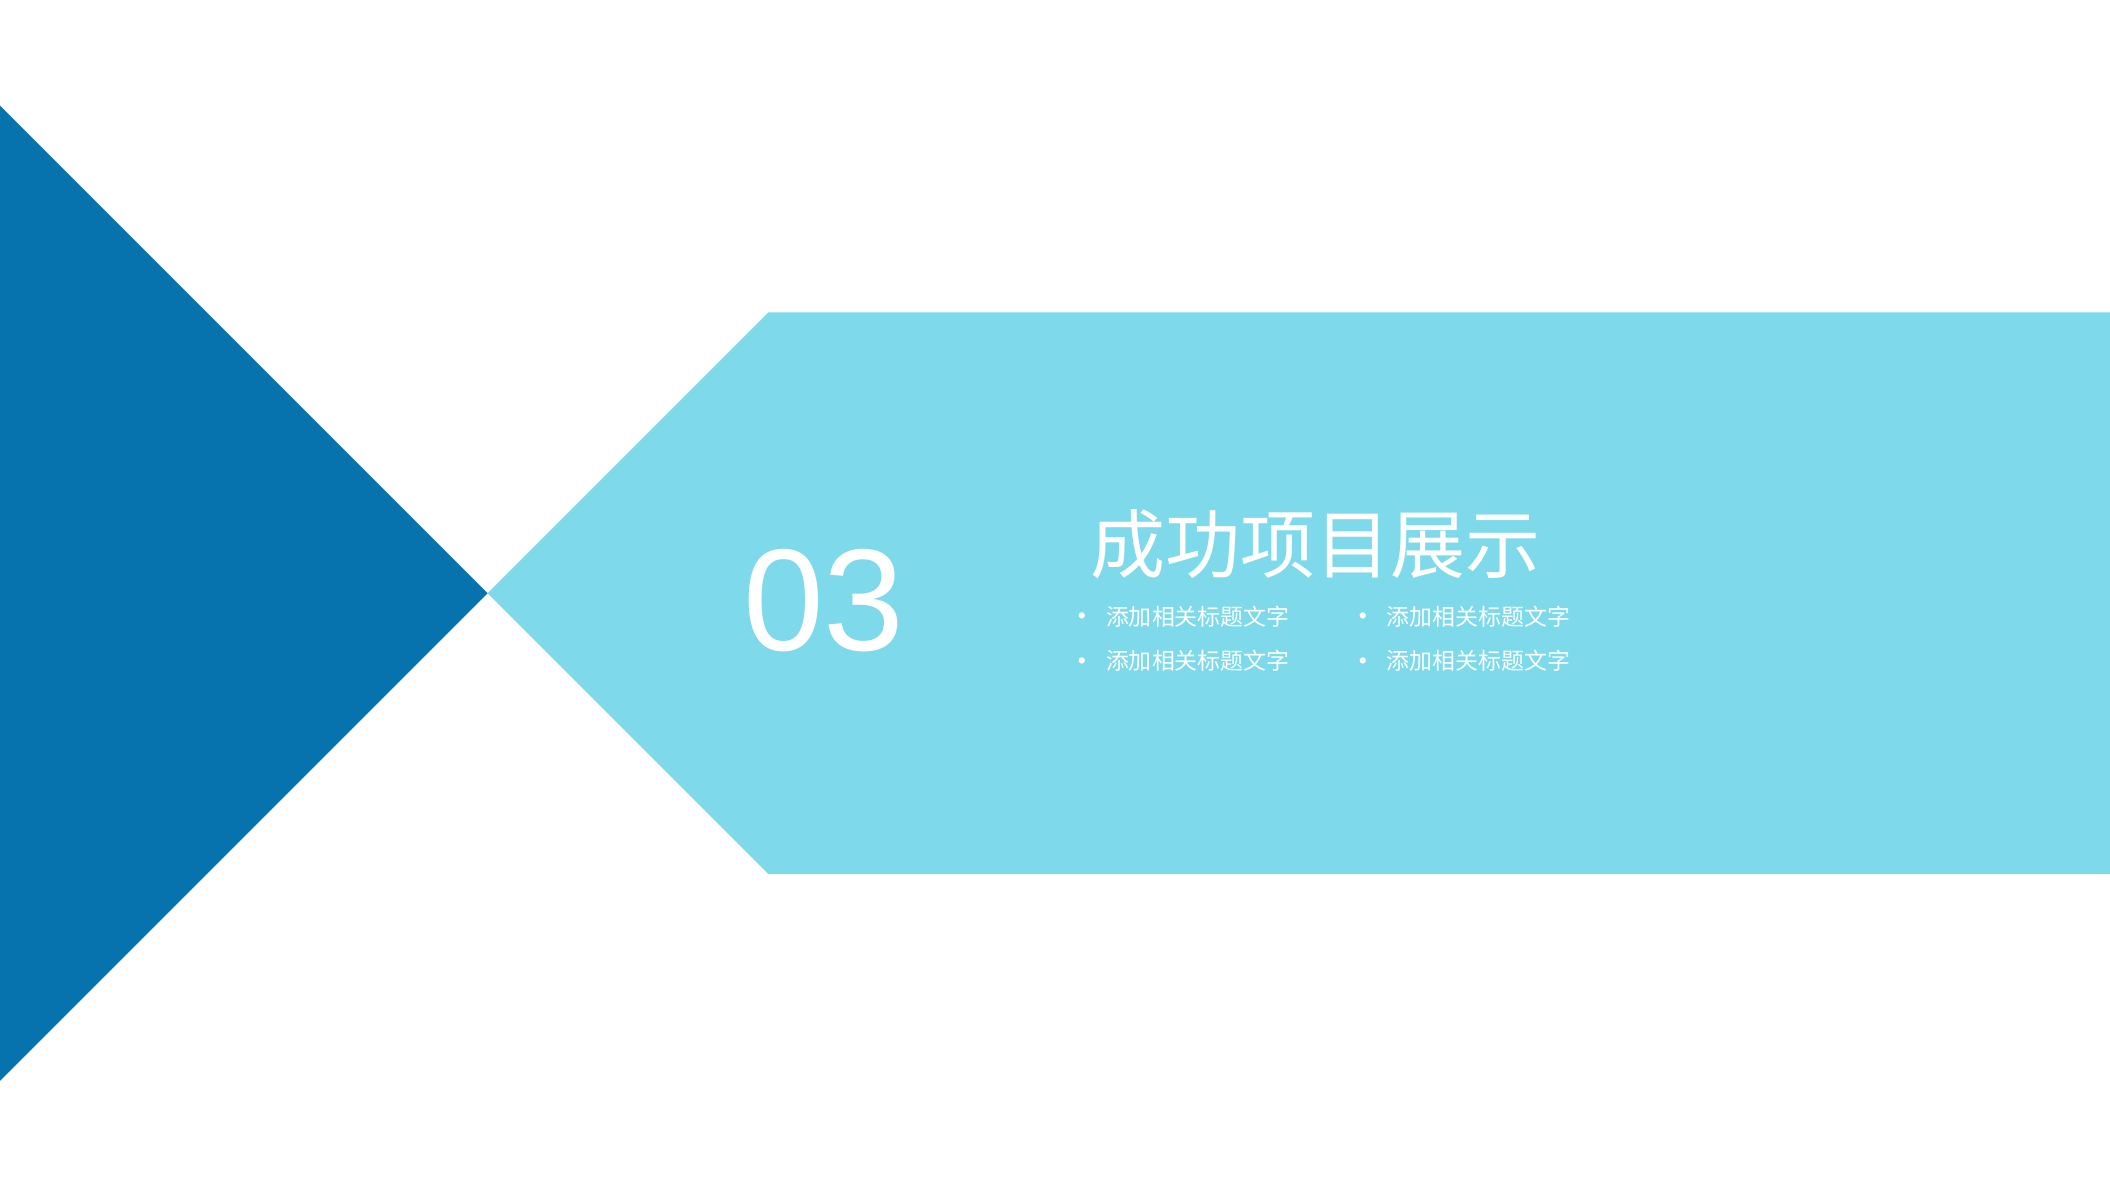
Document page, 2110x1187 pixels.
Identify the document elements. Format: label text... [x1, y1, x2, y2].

text_box [0, 104, 490, 1083]
text_box 添加相关标题文字 [1344, 639, 1586, 682]
text_box 添加相关标题文字 [1344, 594, 1586, 638]
text_box [488, 311, 2110, 876]
text_box 03 [707, 497, 941, 687]
text_box 添加相关标题文字 [1063, 594, 1306, 638]
text_box 添加相关标题文字 [1063, 639, 1306, 682]
text_box 成功项目展示 [1054, 497, 1577, 588]
